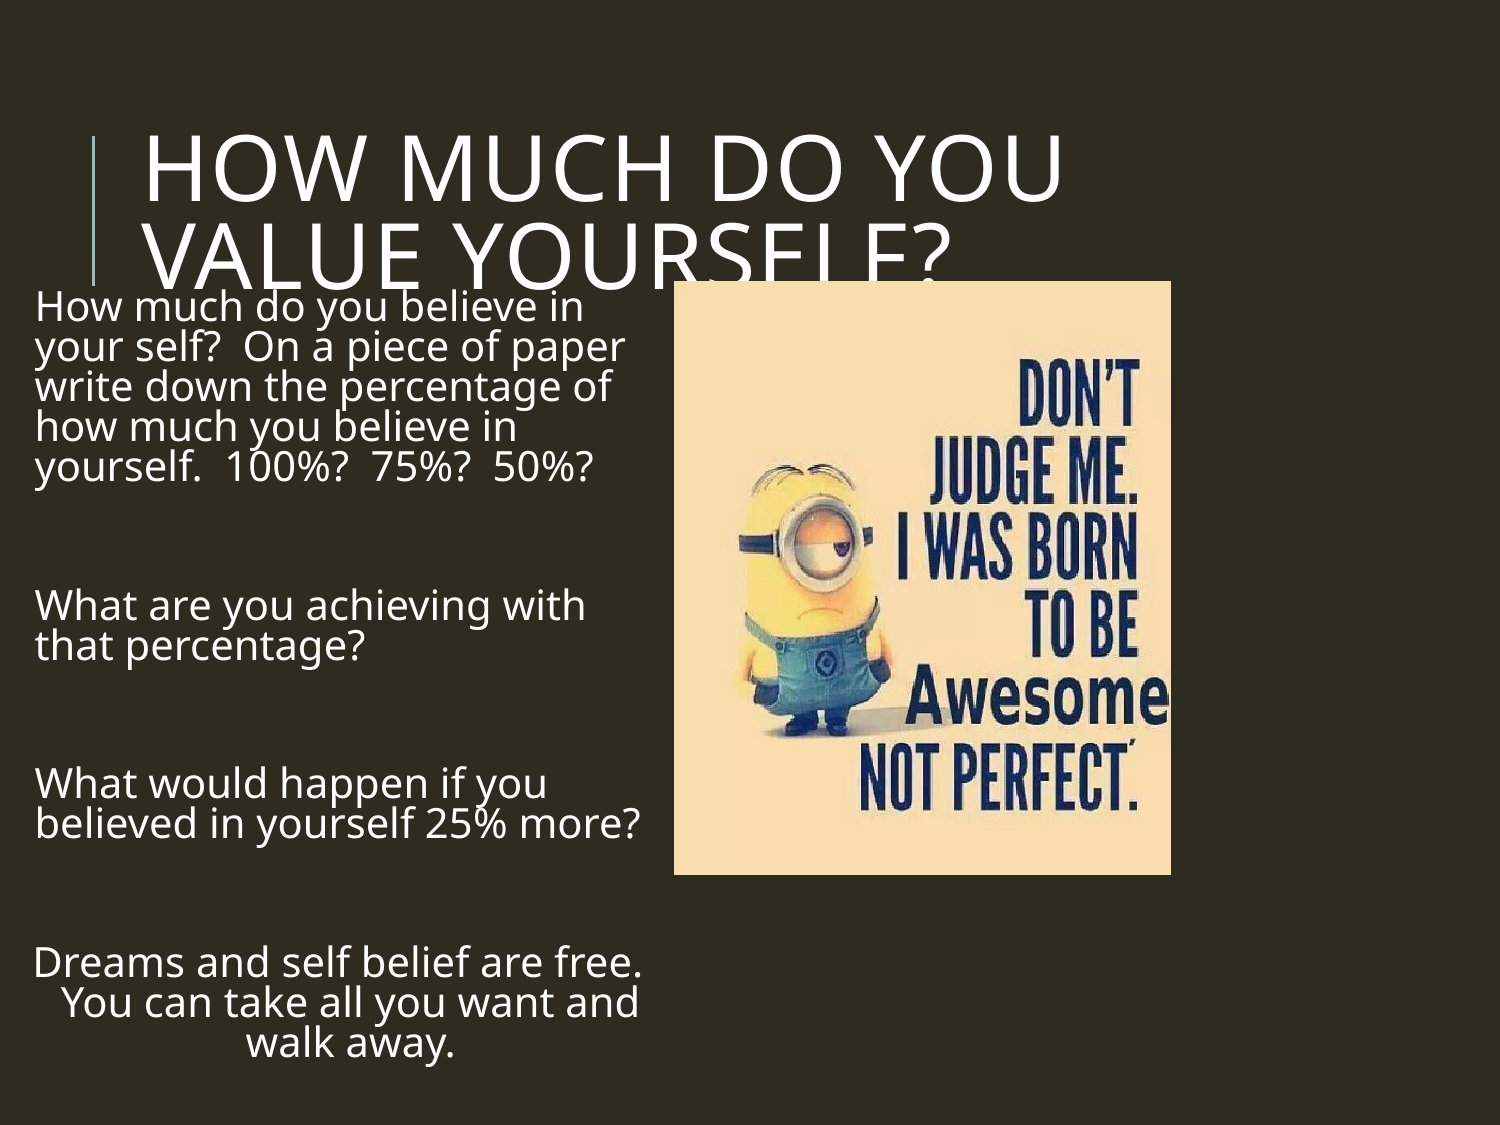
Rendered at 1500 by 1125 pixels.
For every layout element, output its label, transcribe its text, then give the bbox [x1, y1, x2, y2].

title How much do you value yourself? [126, 96, 1322, 342]
list How much do you believe in your self? On a piece of paper write down the percentage of how much you believe in yourself. 100%? 75%? 50%? What are you achieving with that percentage? What would happen if you believed in yourself 25% more? Dreams and self belief are free. You can take all you want and walk away. [12, 281, 675, 1077]
picture [674, 281, 1172, 876]
